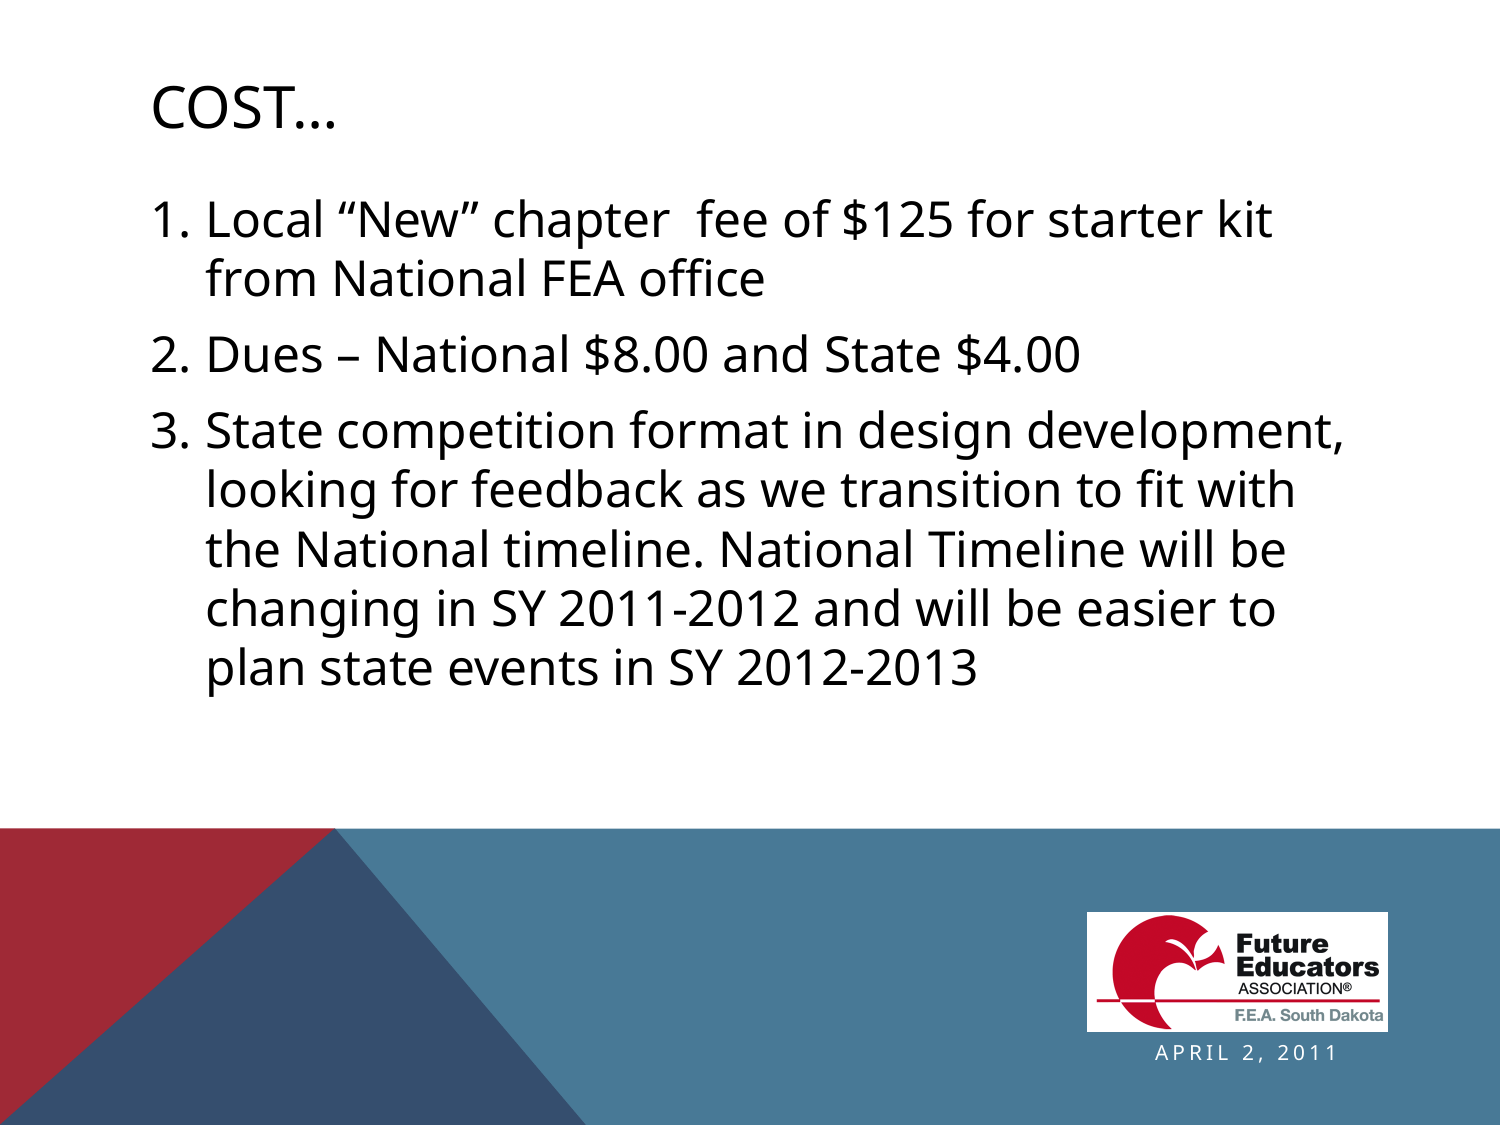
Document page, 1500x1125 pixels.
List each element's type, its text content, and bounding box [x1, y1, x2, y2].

title Cost… [135, 60, 1369, 150]
list Local “New” chapter fee of $125 for starter kit from National FEA office Dues – National $8.00 and State $4.00 State competition format in design development, looking for feedback as we transition to fit with the National timeline. National Timeline will be changing in SY 2011-2012 and will be easier to plan state events in SY 2012-2013 [135, 180, 1369, 768]
picture [1087, 912, 1388, 1032]
footer April 2, 2011 [577, 1031, 1352, 1076]
